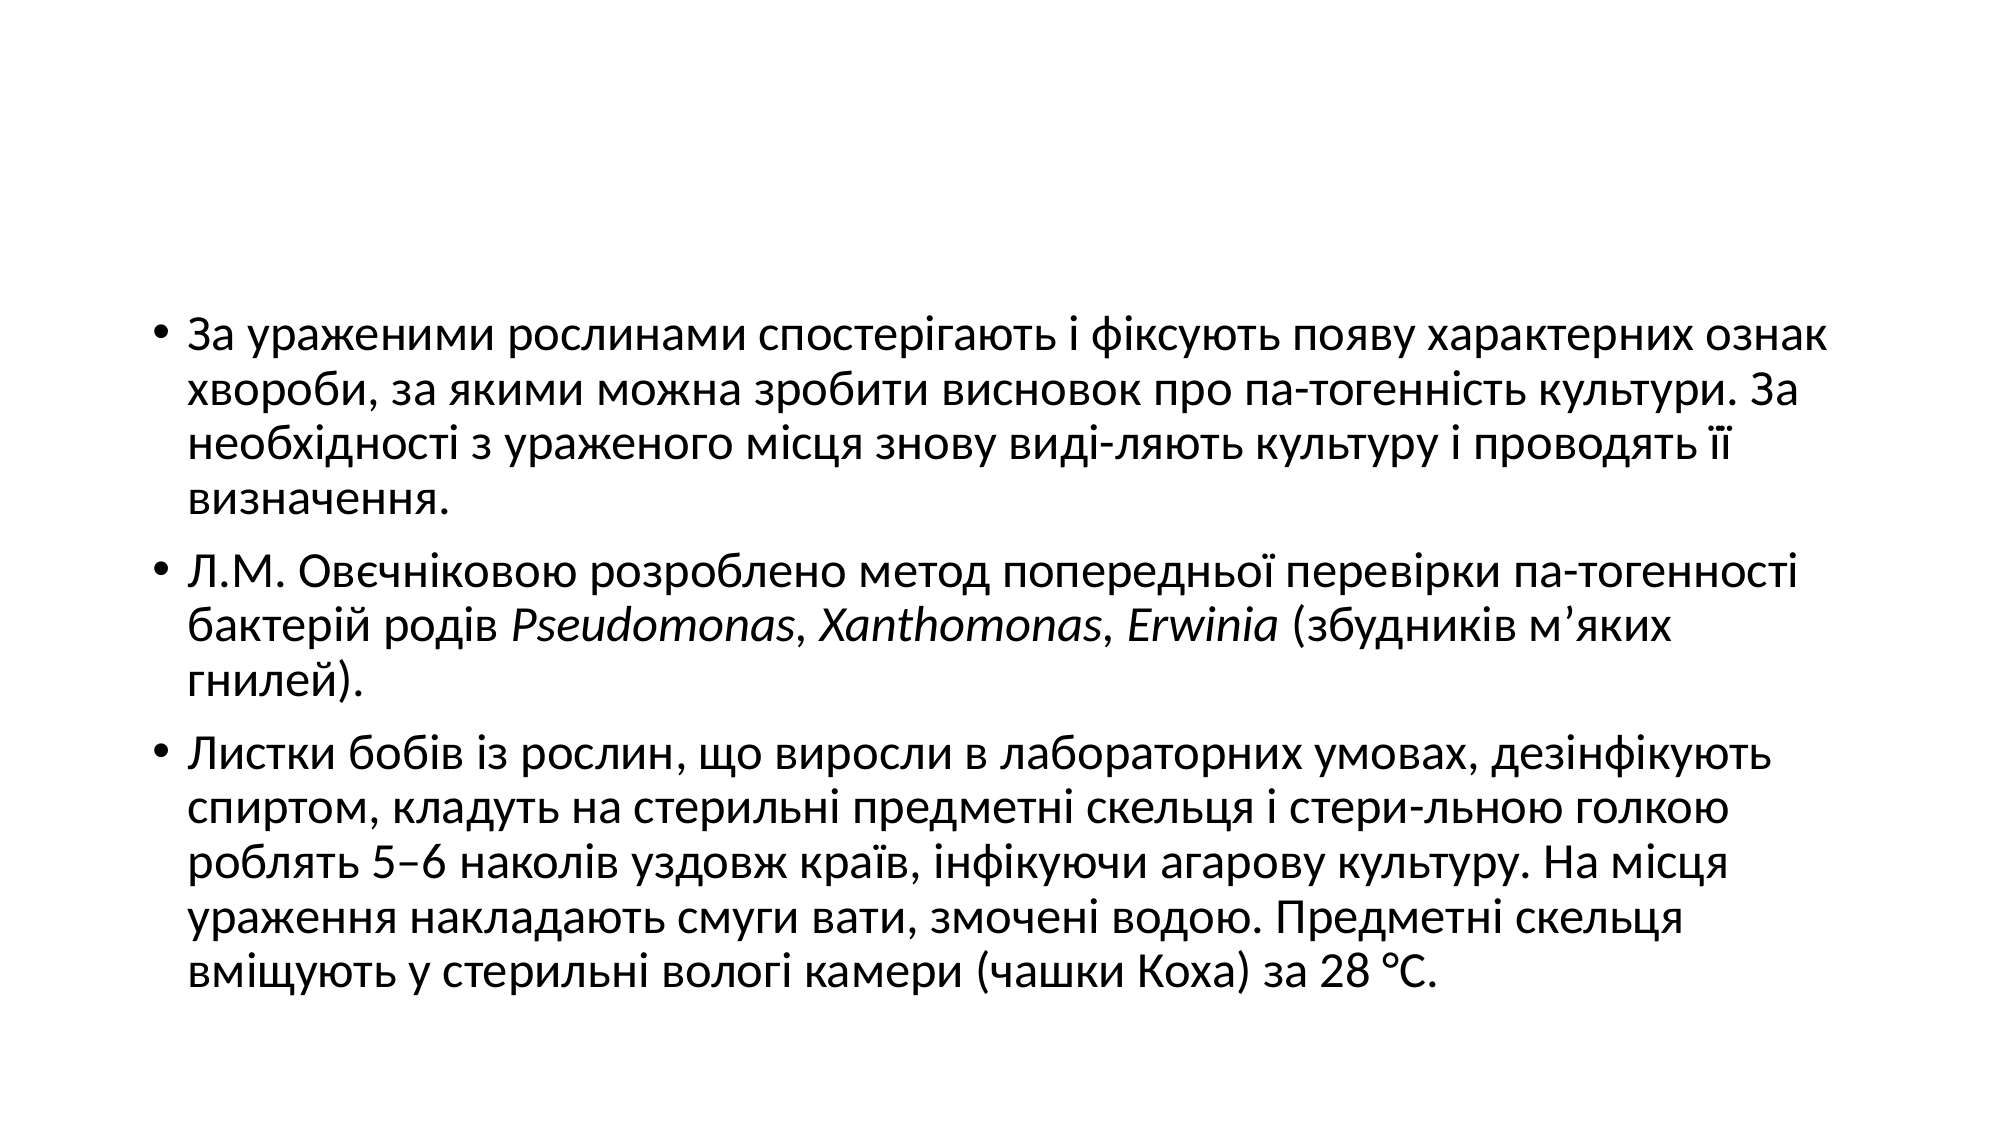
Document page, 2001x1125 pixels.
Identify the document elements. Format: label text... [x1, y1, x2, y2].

list За ураженими рослинами спостерігають і фіксують появу характерних ознак хвороби, за якими можна зробити висновок про па-тогенність культури. За необхідності з ураженого місця знову виді-ляють культуру і проводять її визначення. Л.М. Овєчніковою розроблено метод попередньої перевірки па-тогенності бактерій родів Pseudomonas, Xanthomonas, Erwinia (збудників м’яких гнилей). Листки бобів із рослин, що виросли в лабораторних умовах, дезінфікують спиртом, кладуть на стерильні предметні скельця і стери-льною голкою роблять 5–6 наколів уздовж країв, інфікуючи агарову культуру. На місця ураження накладають смуги вати, змочені водою. Предметні скельця вміщують у стерильні вологі камери (чашки Коха) за 28 °С. [137, 299, 1863, 1014]
